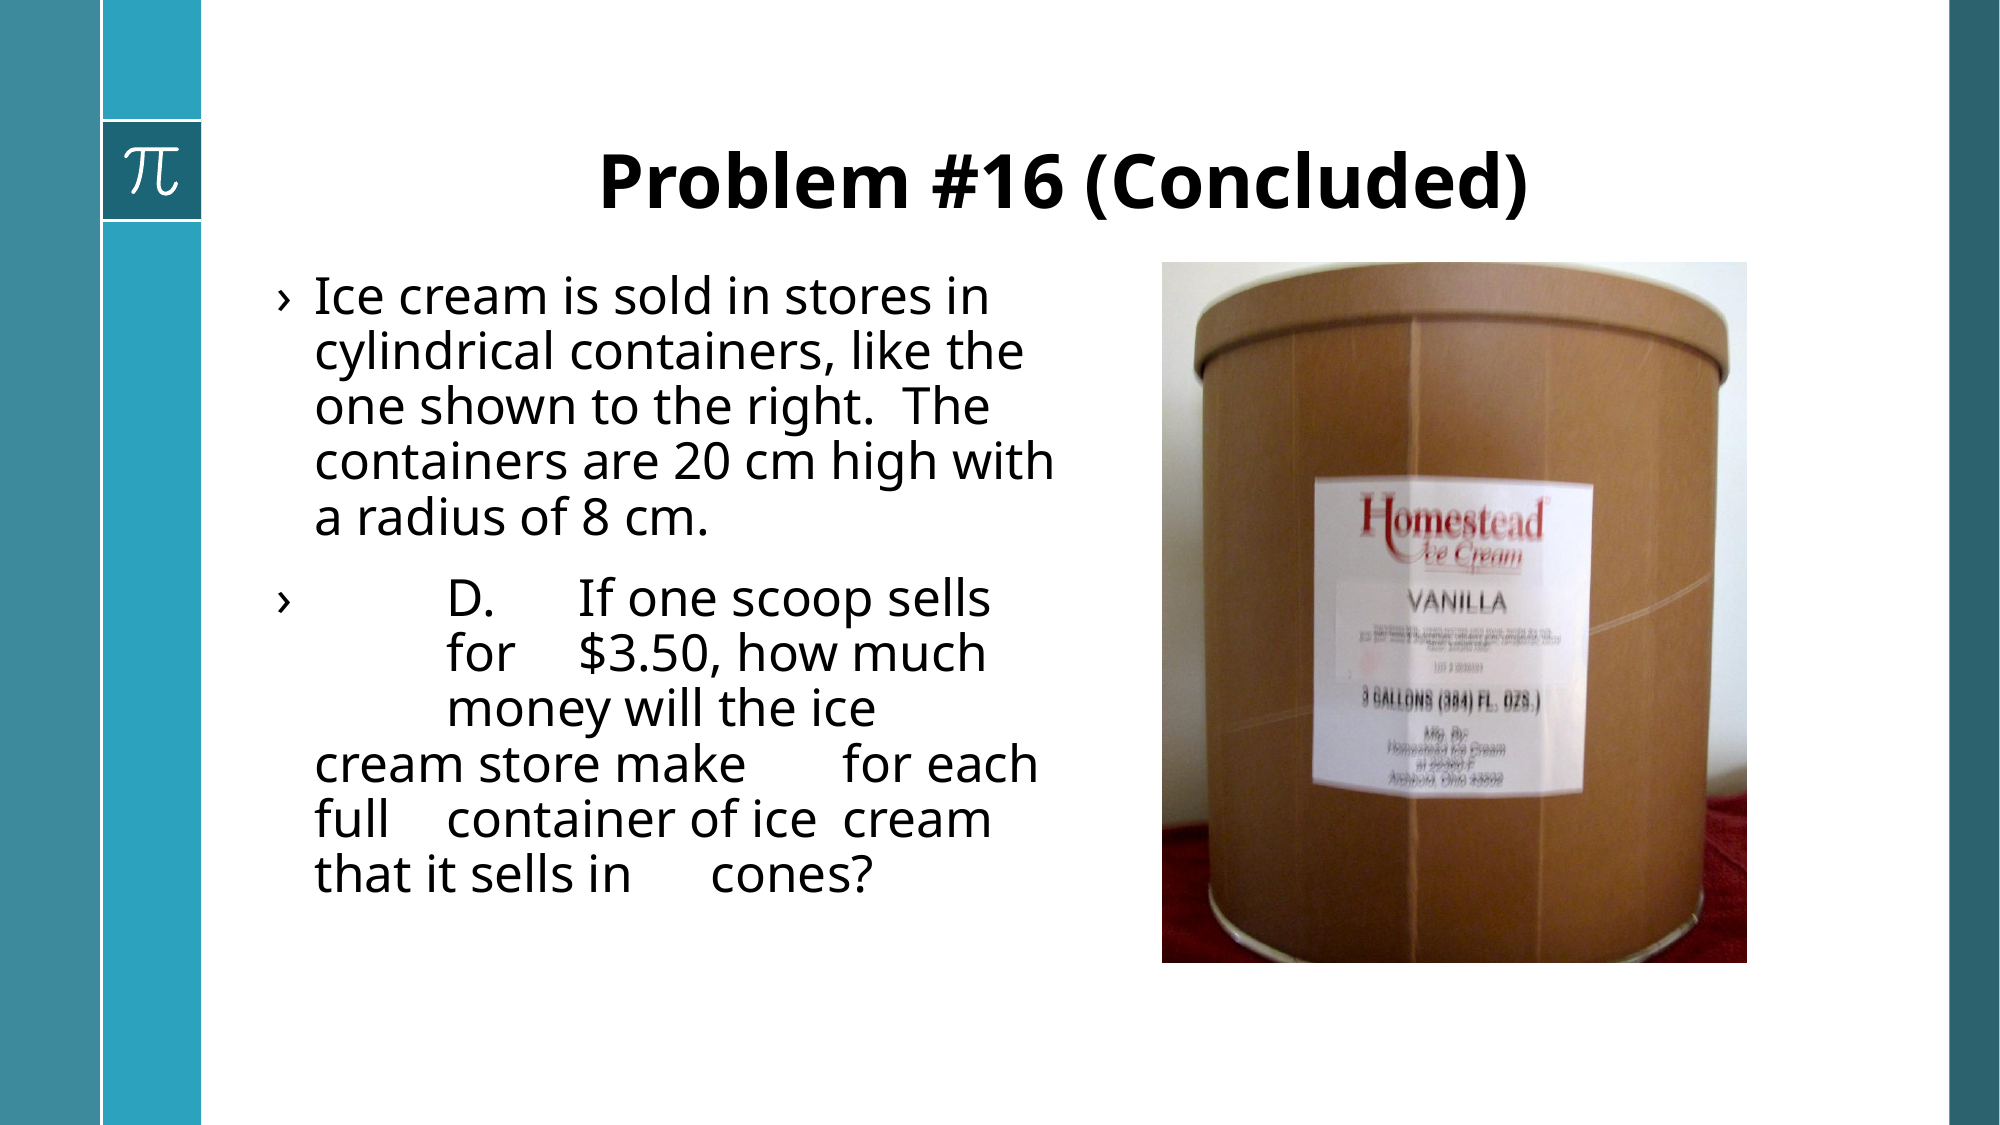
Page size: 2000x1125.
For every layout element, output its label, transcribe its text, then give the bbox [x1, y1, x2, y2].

title Problem #16 (Concluded) [261, 29, 1867, 233]
list Ice cream is sold in stores in cylindrical containers, like the one shown to the right. The containers are 20 cm high with a radius of 8 cm. D. If one scoop sells for $3.50, how much money will the ice cream store make for each full container of ice cream that it sells in cones? [261, 262, 1100, 1063]
picture [1162, 262, 1747, 963]
